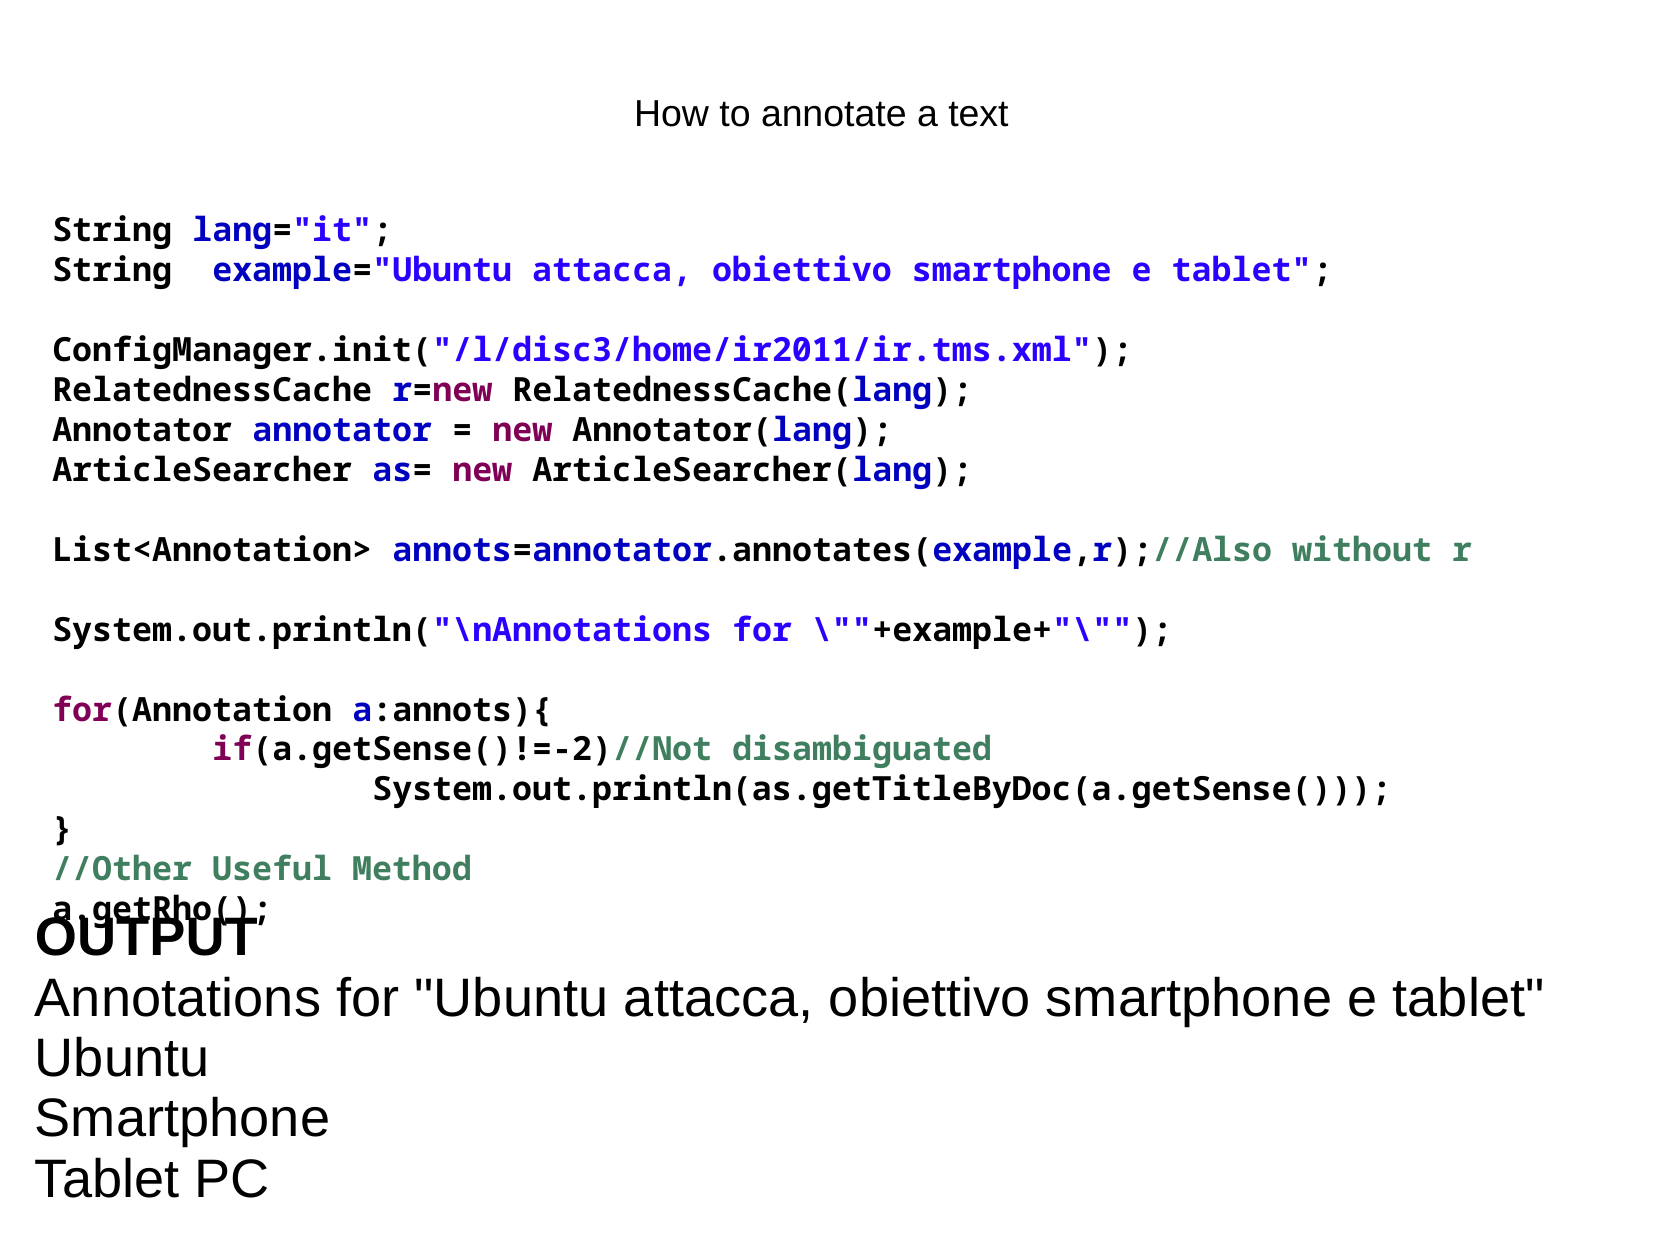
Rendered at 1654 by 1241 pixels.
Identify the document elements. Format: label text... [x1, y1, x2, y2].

text_box How to annotate a text [82, 8, 1571, 201]
text_box String lang="it"; String example="Ubuntu attacca, obiettivo smartphone e tablet"; ConfigManager.init("/l/disc3/home/ir2011/ir.tms.xml"); RelatednessCache r=new RelatednessCache(lang); Annotator annotator = new Annotator(lang); ArticleSearcher as= new ArticleSearcher(lang); List<Annotation> annots=annotator.annotates(example,r);//Also without r System.out.println("\nAnnotations for \""+example+"\""); for(Annotation a:annots){ if(a.getSense()!=-2)//Not disambiguated System.out.println(as.getTitleByDoc(a.getSense())); } //Other Useful Method a.getRho(); [37, 201, 1575, 1068]
text_box OUTPUT Annotations for "Ubuntu attacca, obiettivo smartphone e tablet" Ubuntu Smartphone Tablet PC [19, 900, 1562, 1202]
